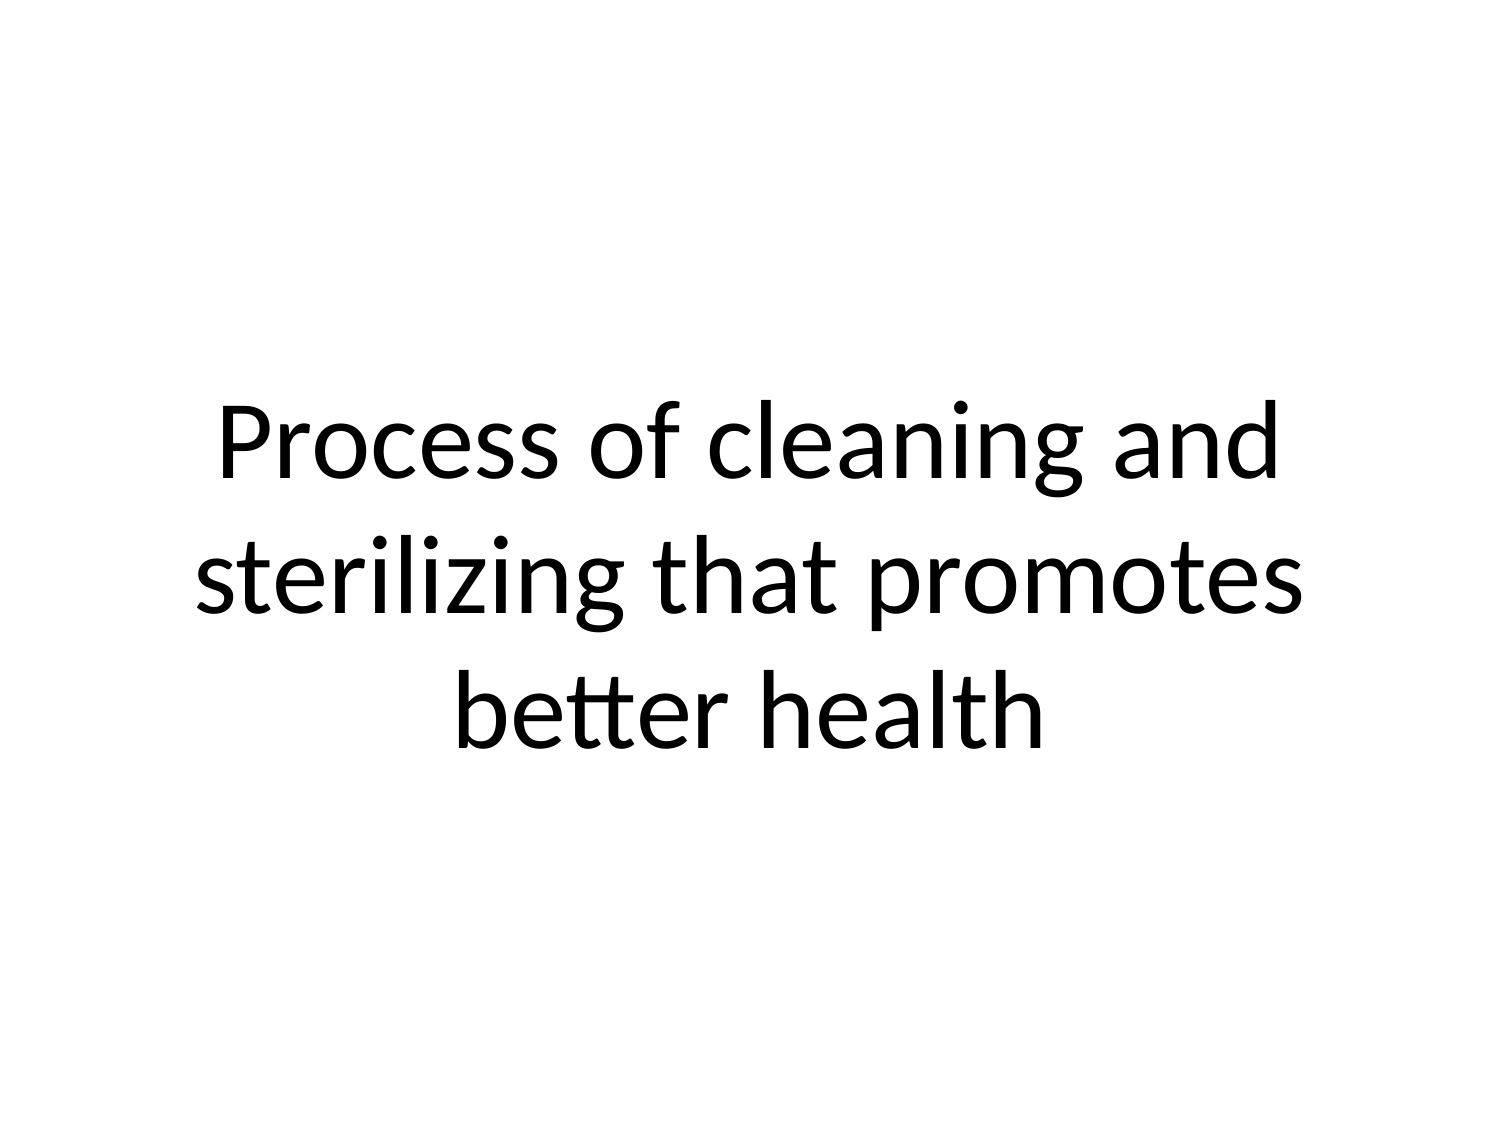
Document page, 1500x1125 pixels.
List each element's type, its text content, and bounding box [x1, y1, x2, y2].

title Process of cleaning and sterilizing that promotes better health [112, 50, 1388, 1088]
